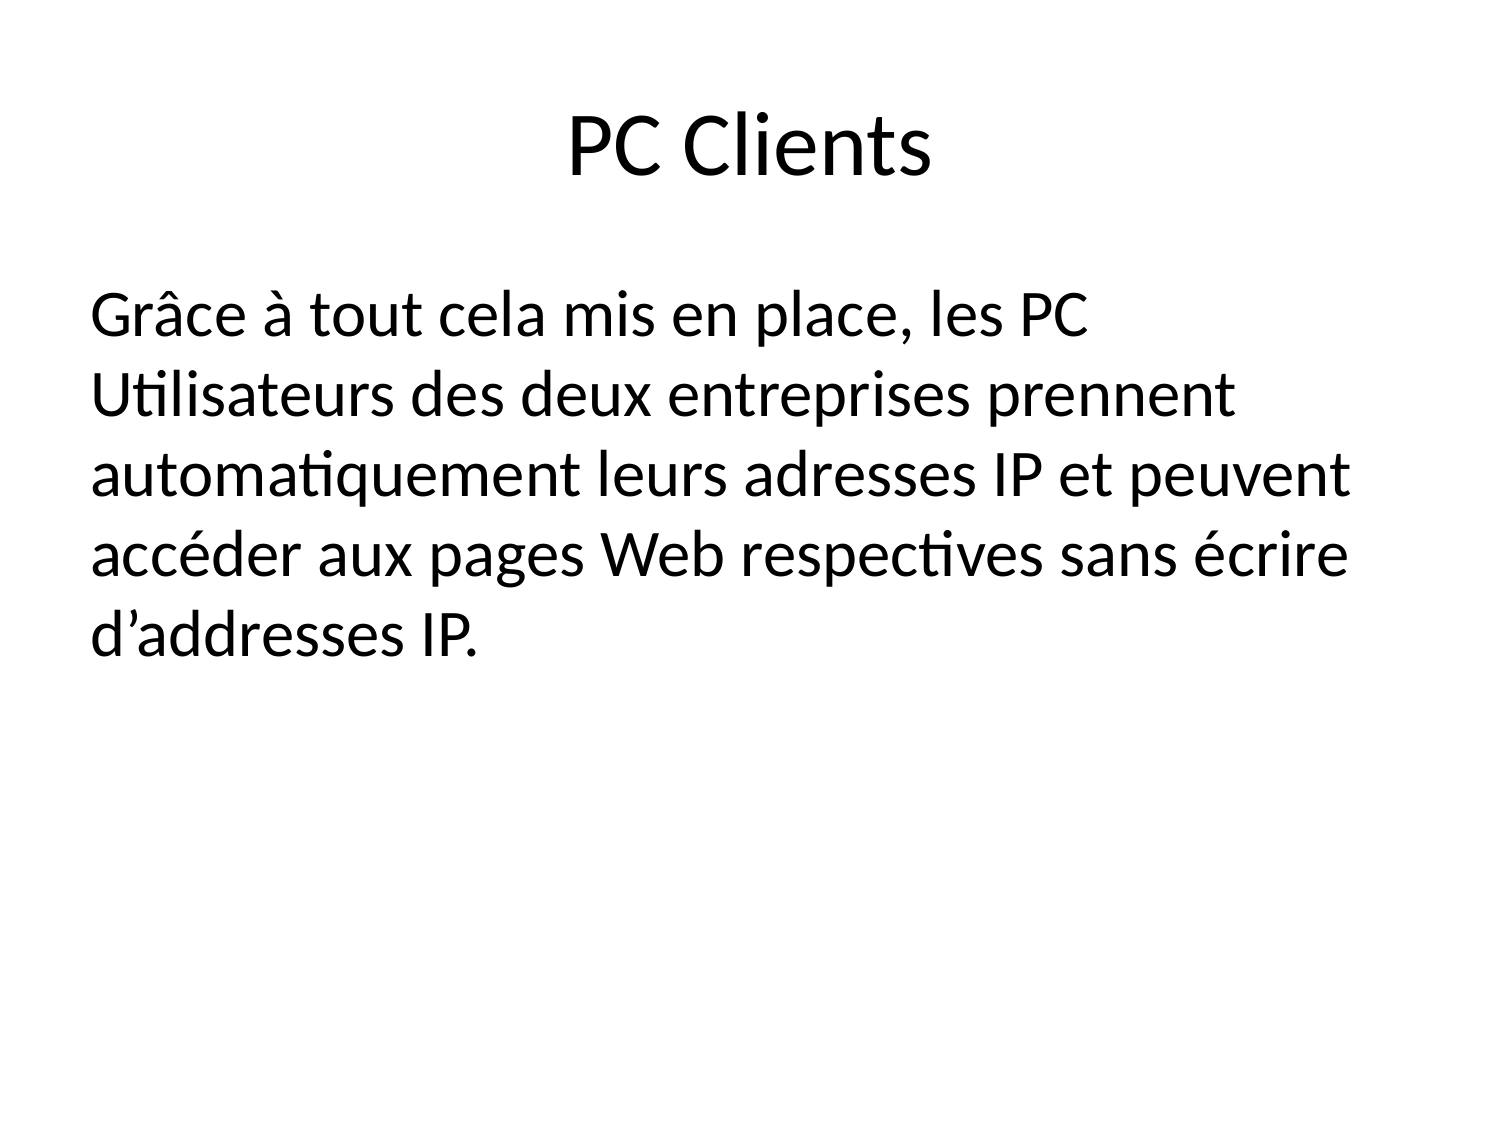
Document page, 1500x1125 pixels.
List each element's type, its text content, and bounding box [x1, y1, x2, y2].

list Grâce à tout cela mis en place, les PC Utilisateurs des deux entreprises prennent automatiquement leurs adresses IP et peuvent accéder aux pages Web respectives sans écrire d’addresses IP. [75, 262, 1425, 1005]
title PC Clients [75, 45, 1425, 233]
